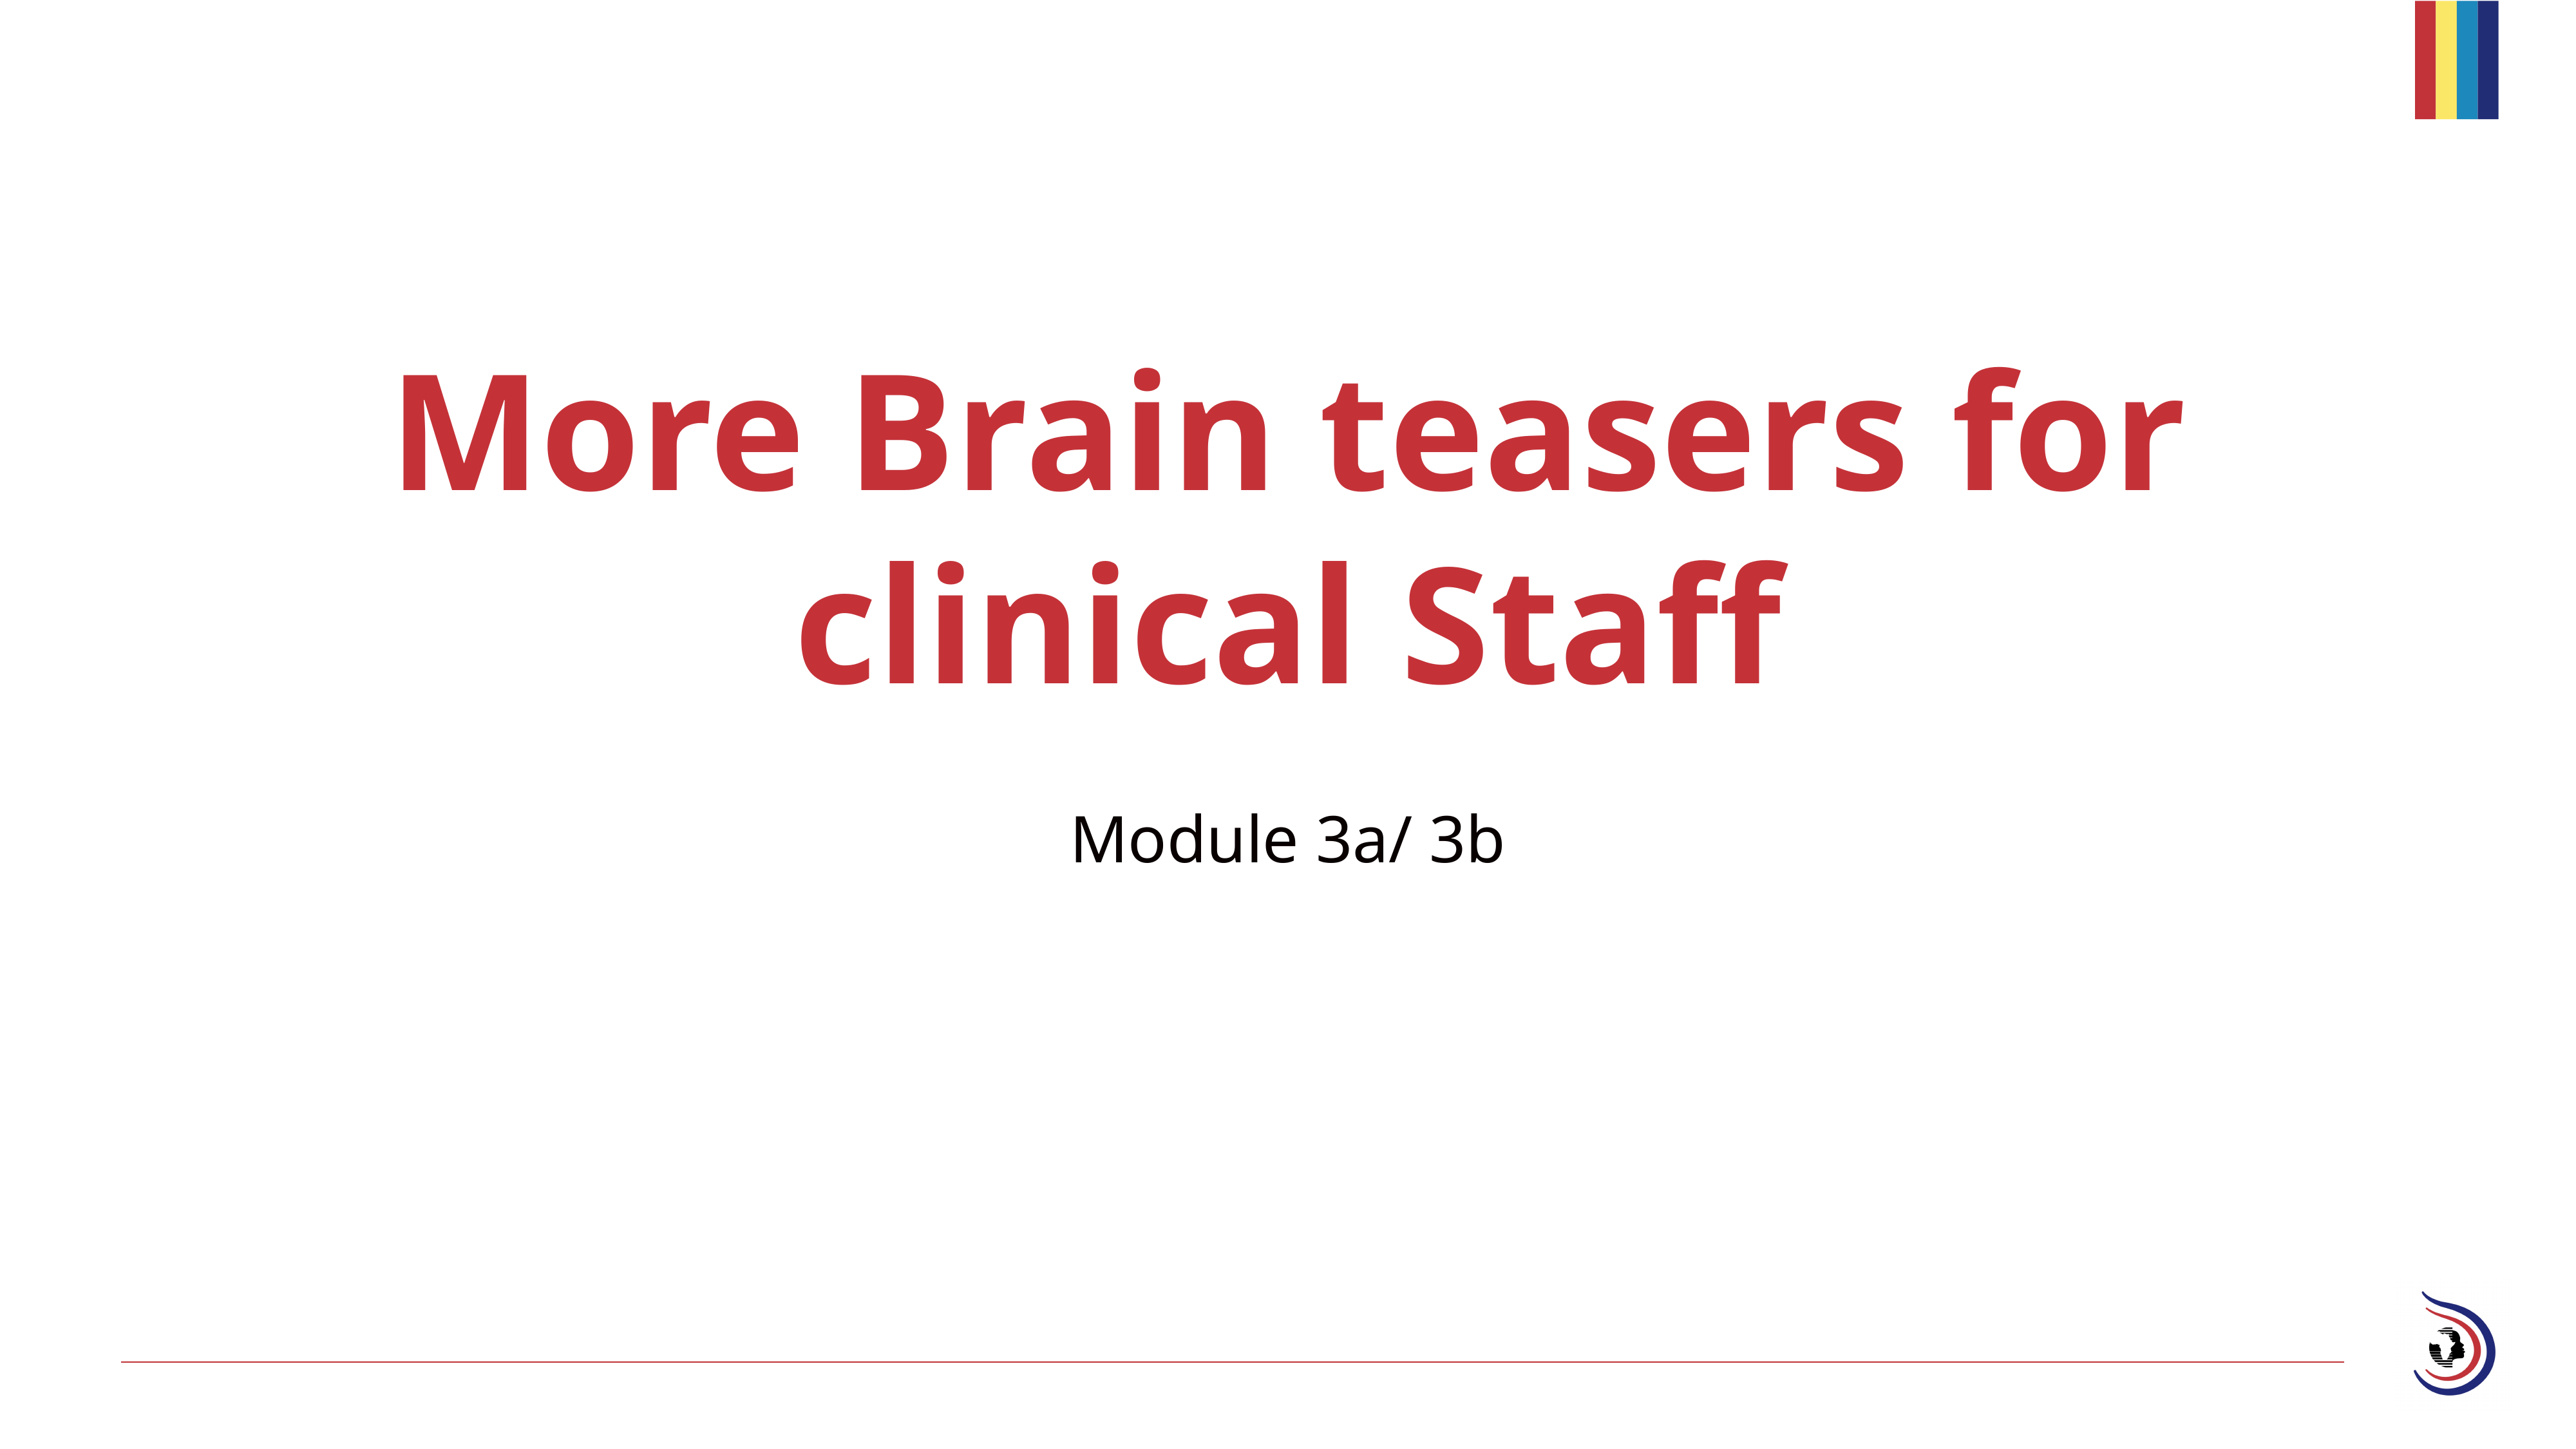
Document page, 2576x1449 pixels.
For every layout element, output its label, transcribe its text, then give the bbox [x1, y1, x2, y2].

title More Brain teasers for clinical Staff [322, 237, 2254, 742]
subtitle Module 3a/ 3b [322, 761, 2254, 1111]
picture [2394, 1277, 2512, 1411]
